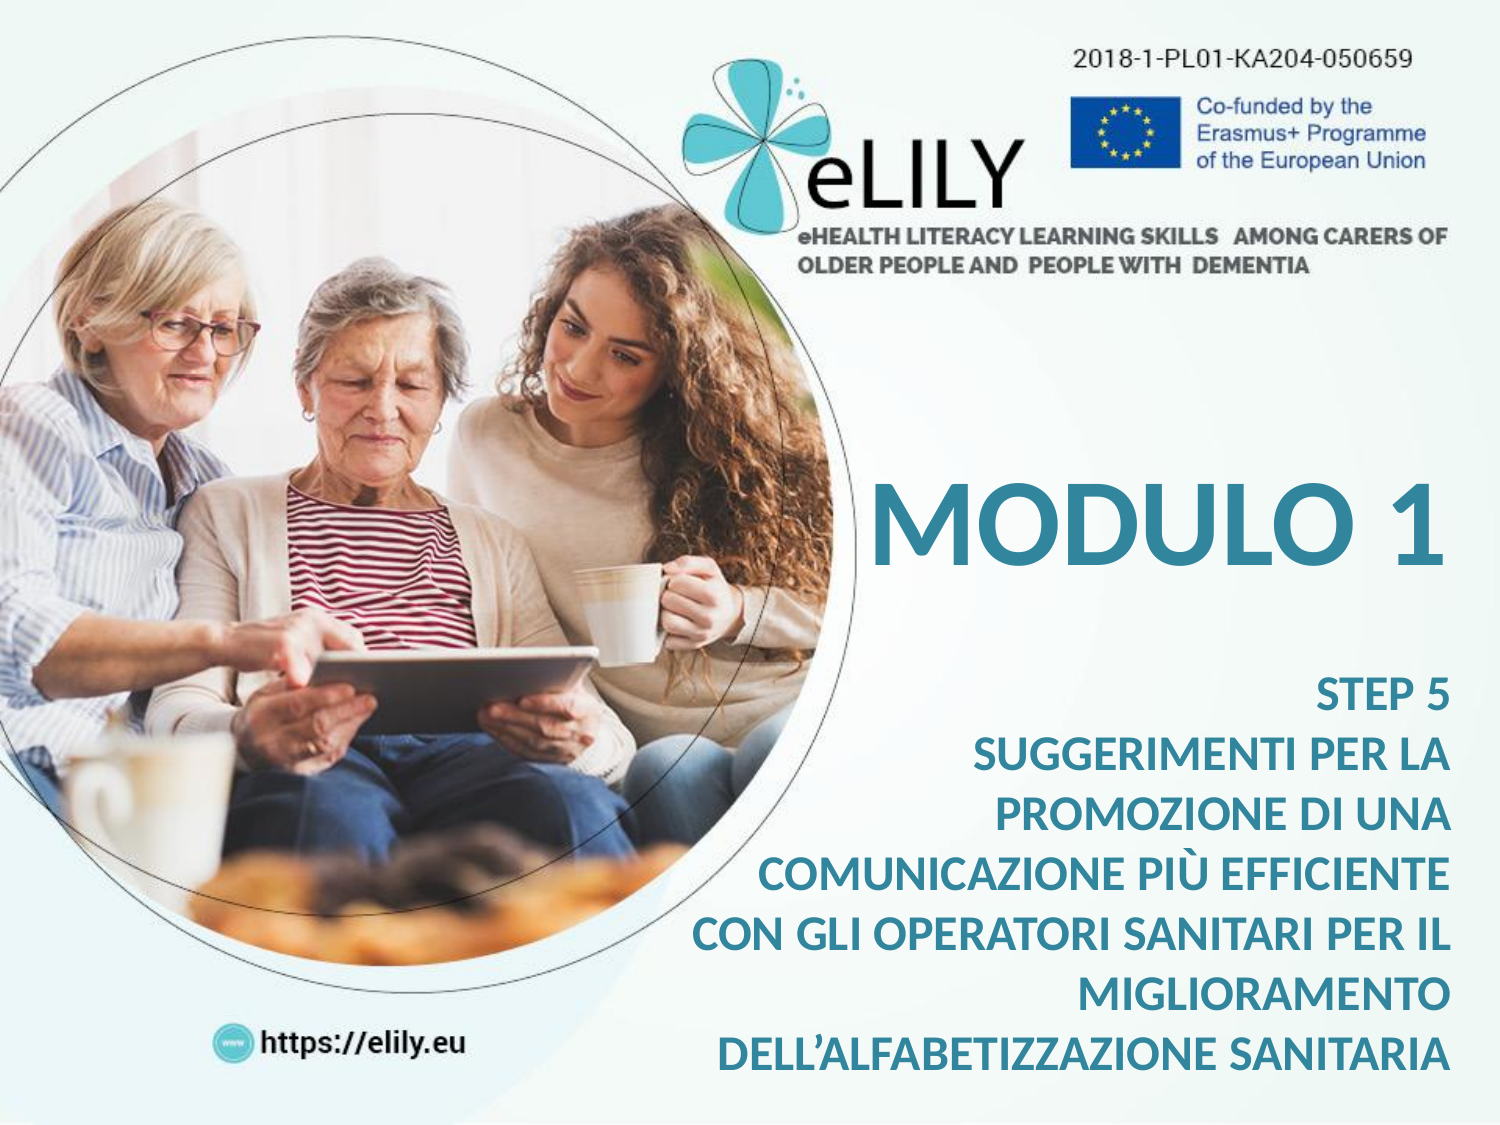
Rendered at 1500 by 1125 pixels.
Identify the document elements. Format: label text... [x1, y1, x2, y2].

text_box MODULO 1 [852, 433, 1463, 599]
picture [0, 0, 1500, 1125]
text_box STEP 5 SUGGERIMENTI PER LA PROMOZIONE DI UNA COMUNICAZIONE Più EFFICIENTE CON GLI OPERATORI SANITARI PER IL MIGLIORAMENTO DELL’ALFABETIZZAZIONE SANITARIA [664, 653, 1467, 1088]
